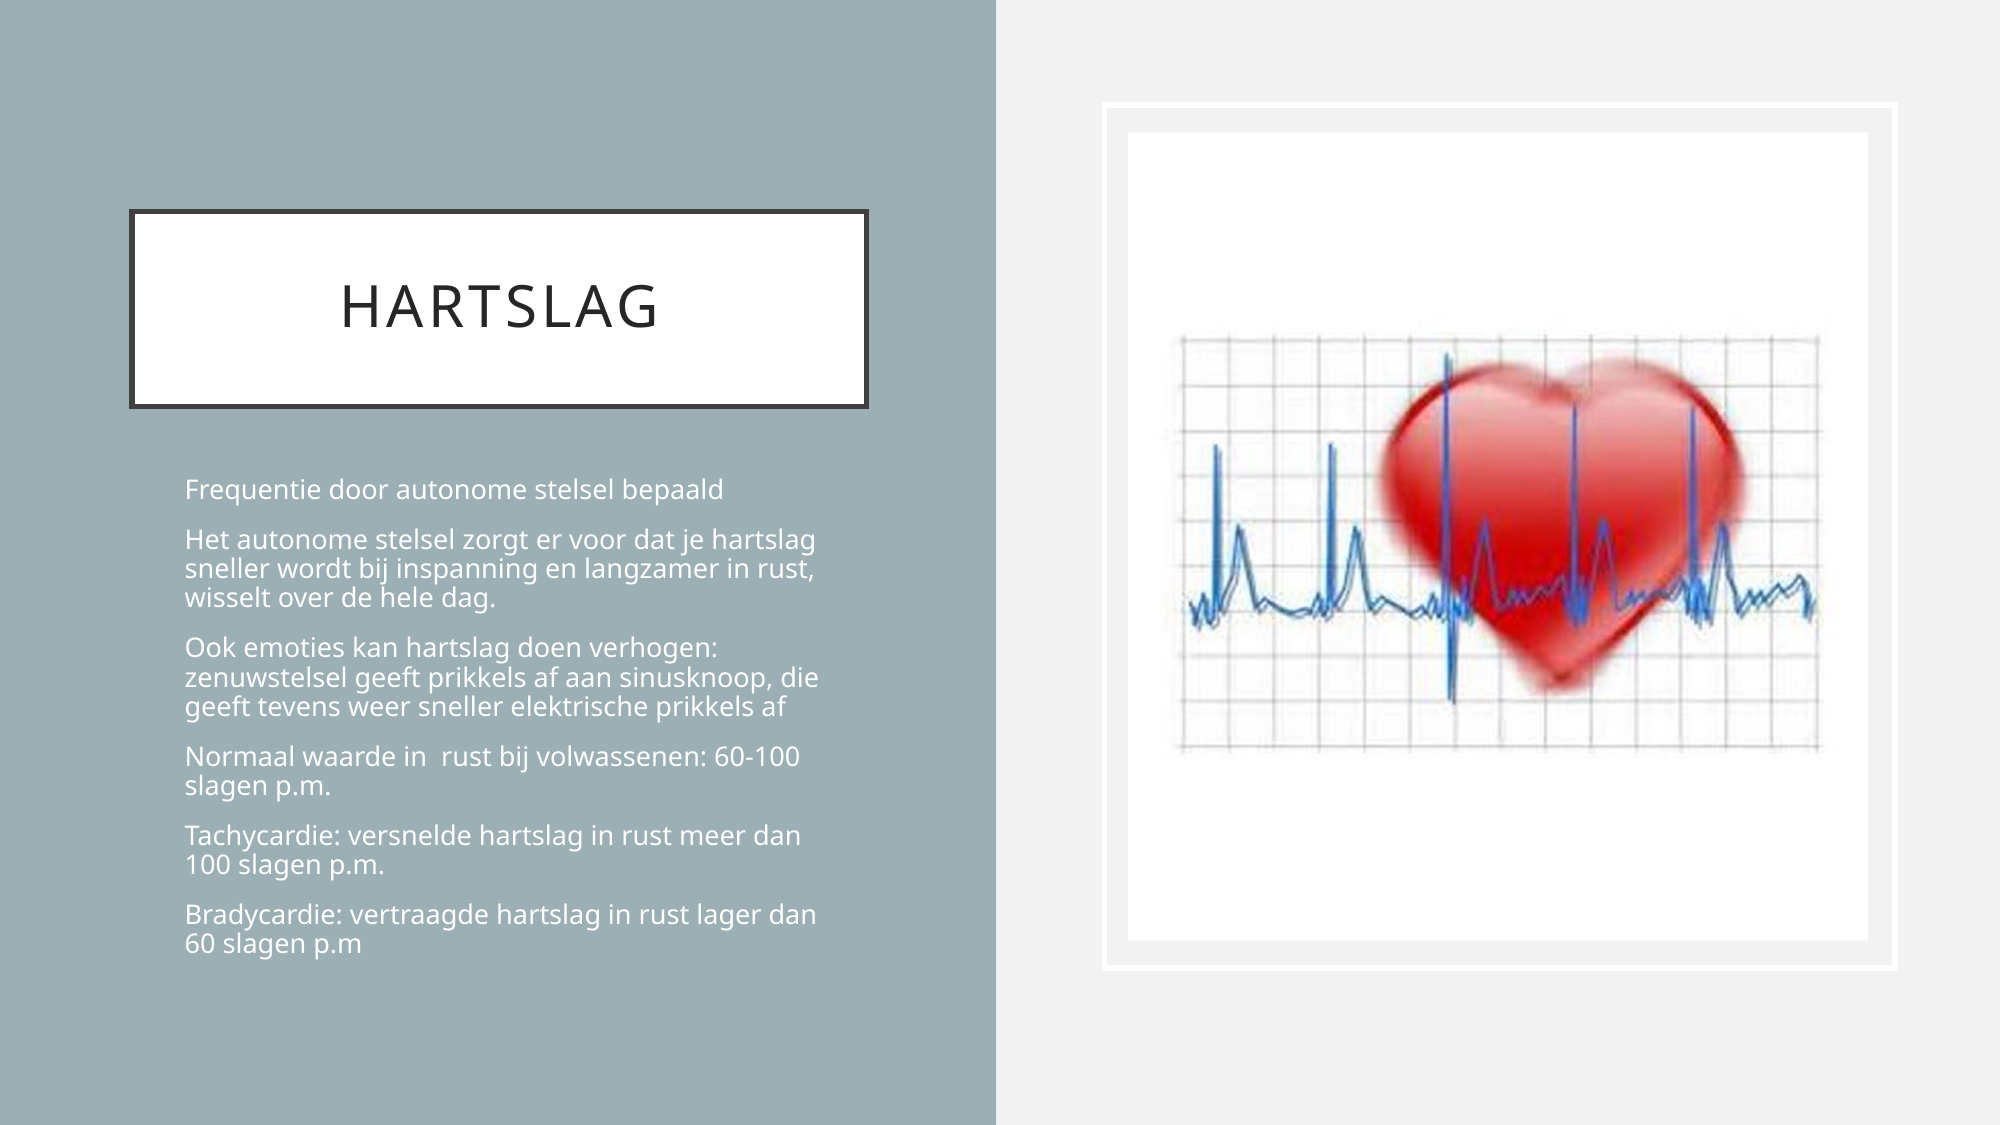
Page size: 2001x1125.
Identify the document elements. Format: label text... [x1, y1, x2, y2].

text_box [1103, 104, 1896, 969]
text_box [0, 0, 997, 1125]
list Frequentie door autonome stelsel bepaald Het autonome stelsel zorgt er voor dat je hartslag sneller wordt bij inspanning en langzamer in rust, wisselt over de hele dag. Ook emoties kan hartslag doen verhogen: zenuwstelsel geeft prikkels af aan sinusknoop, die geeft tevens weer sneller elektrische prikkels af Normaal waarde in rust bij volwassenen: 60-100 slagen p.m. Tachycardie: versnelde hartslag in rust meer dan 100 slagen p.m. Bradycardie: vertraagde hartslag in rust lager dan 60 slagen p.m [131, 468, 867, 969]
picture [1158, 314, 1842, 759]
title hartslag [129, 209, 869, 409]
text_box [1127, 131, 1869, 942]
